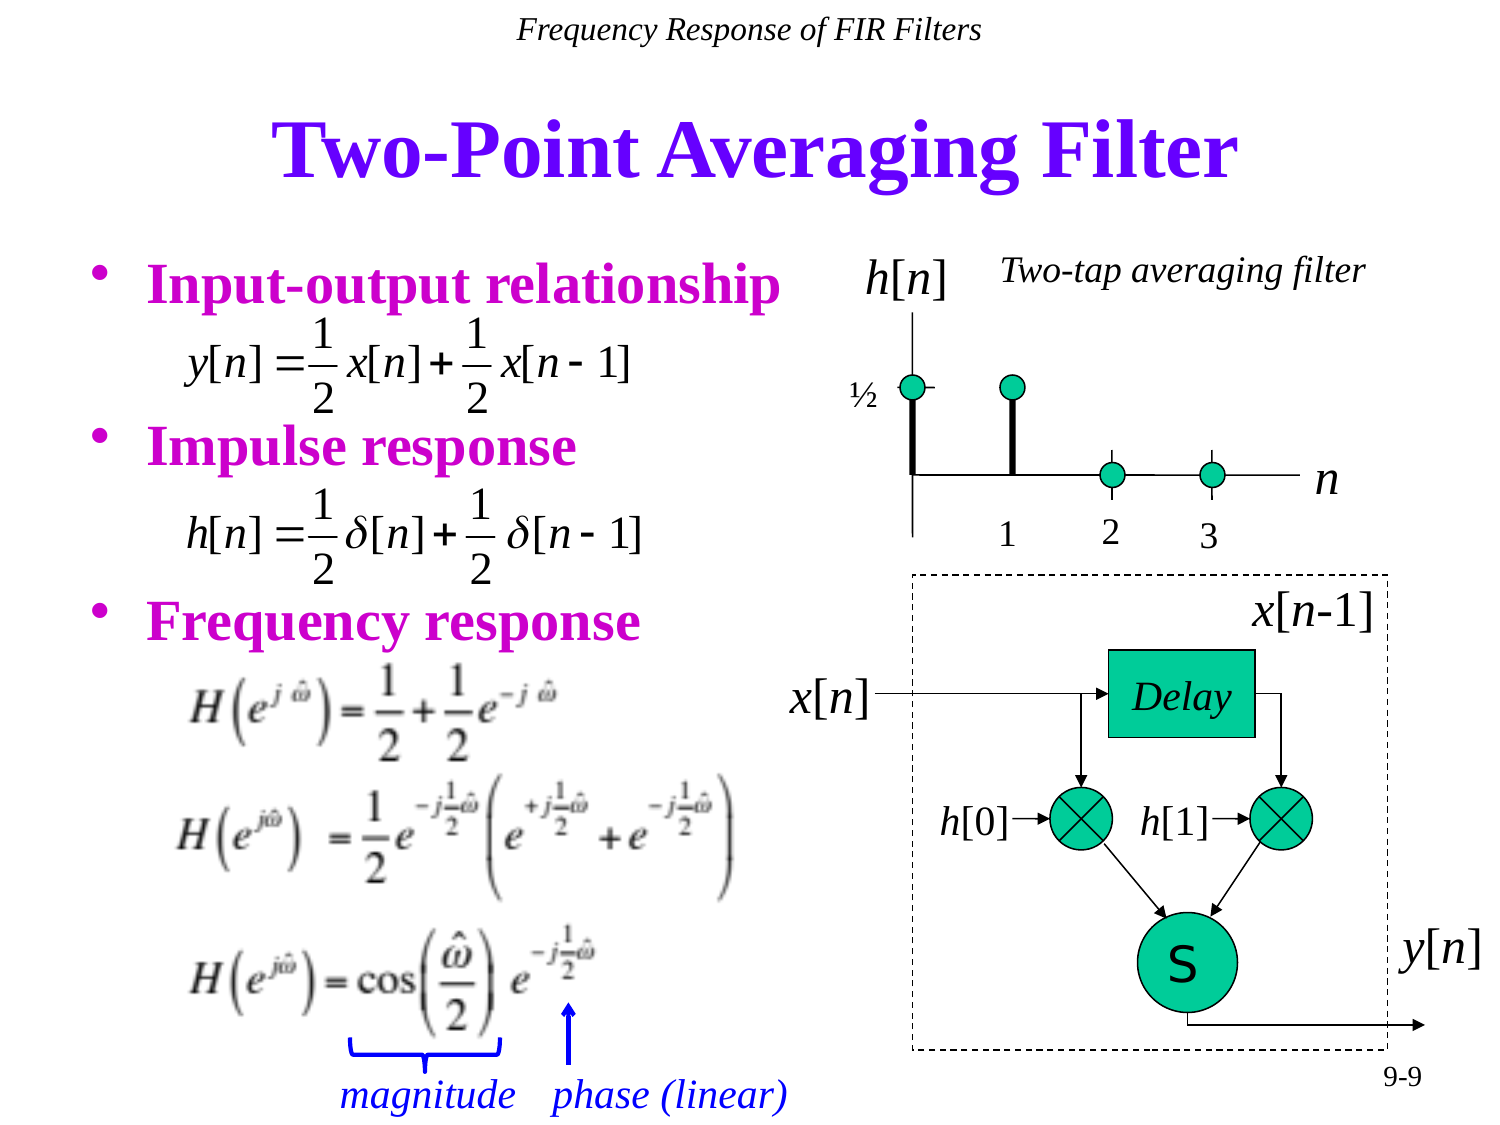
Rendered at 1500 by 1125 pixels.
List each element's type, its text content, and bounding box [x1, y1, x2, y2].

title Two-Point Averaging Filter [75, 55, 1438, 238]
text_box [169, 766, 738, 904]
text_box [178, 474, 649, 595]
slide_number 9-9 [1124, 1060, 1438, 1125]
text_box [324, 1037, 532, 1125]
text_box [537, 1002, 826, 1125]
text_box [183, 649, 563, 764]
list Input-output relationship [75, 237, 813, 325]
text_box Frequency Response of FIR Filters [0, 0, 1500, 55]
text_box Impulse response [74, 399, 813, 488]
text_box Frequency response [74, 574, 769, 663]
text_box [182, 915, 601, 1043]
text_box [774, 562, 1488, 1051]
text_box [834, 237, 1388, 560]
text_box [175, 303, 638, 424]
